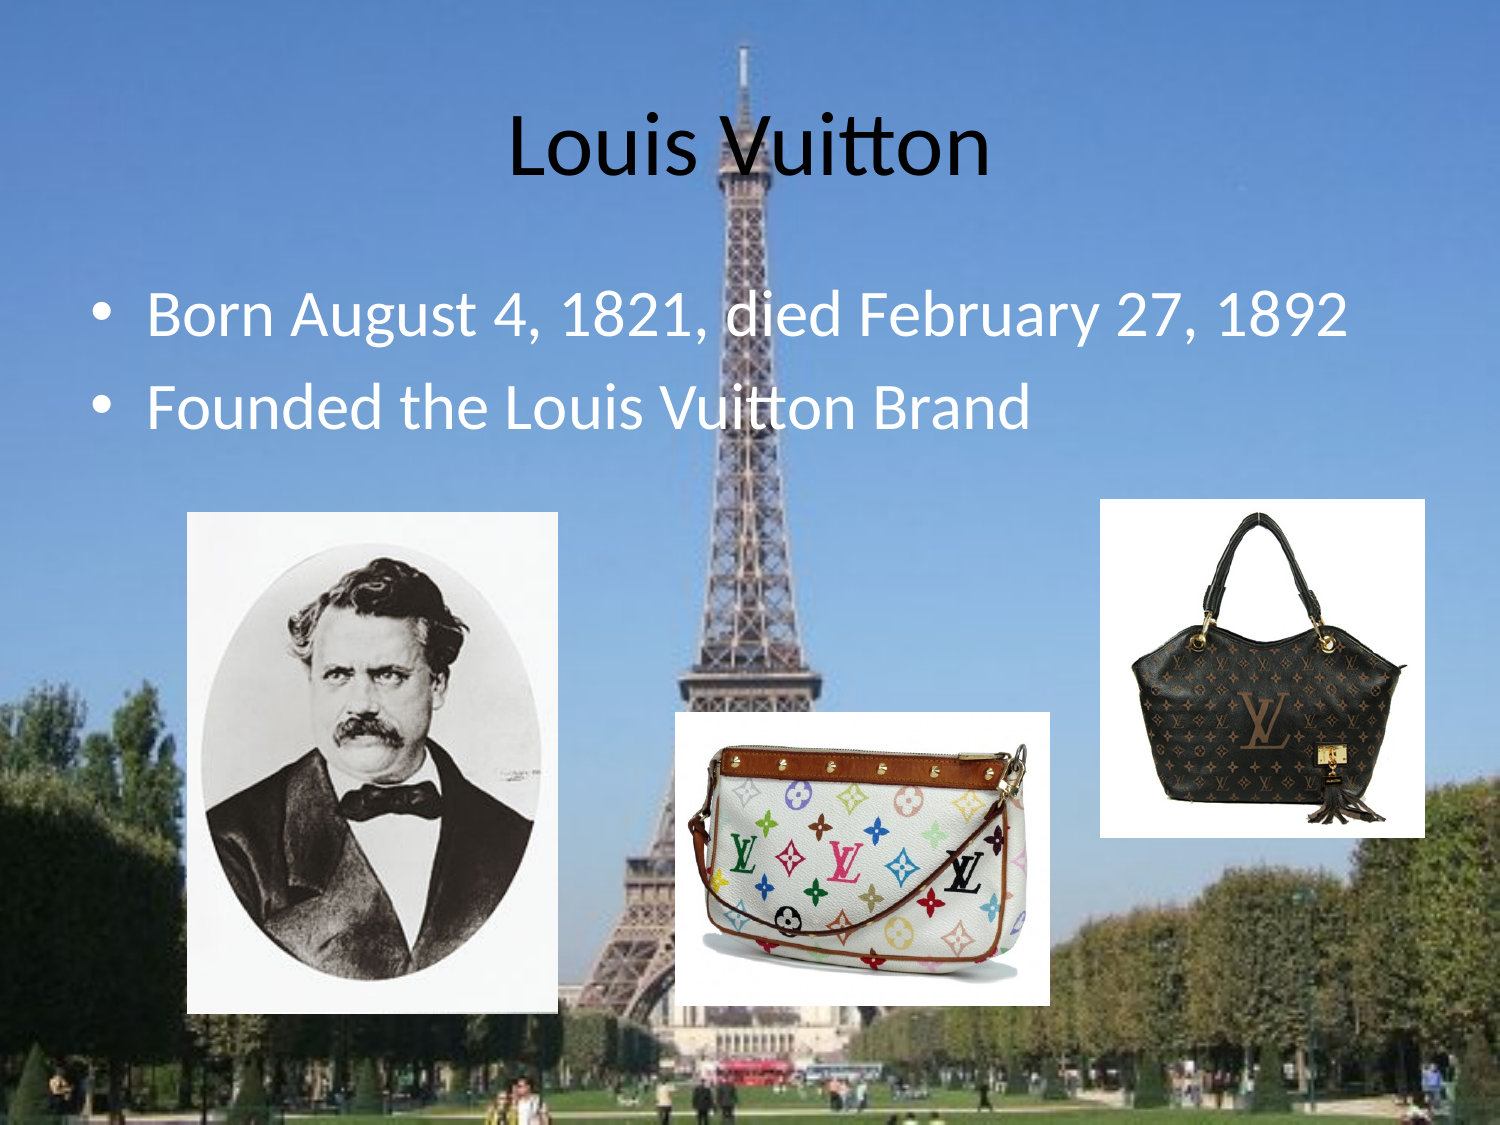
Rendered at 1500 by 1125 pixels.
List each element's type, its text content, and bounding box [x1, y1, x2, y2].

list Born August 4, 1821, died February 27, 1892 Founded the Louis Vuitton Brand [74, 262, 1426, 1006]
title Louis Vuitton [74, 44, 1426, 233]
picture [0, 0, 1500, 1125]
